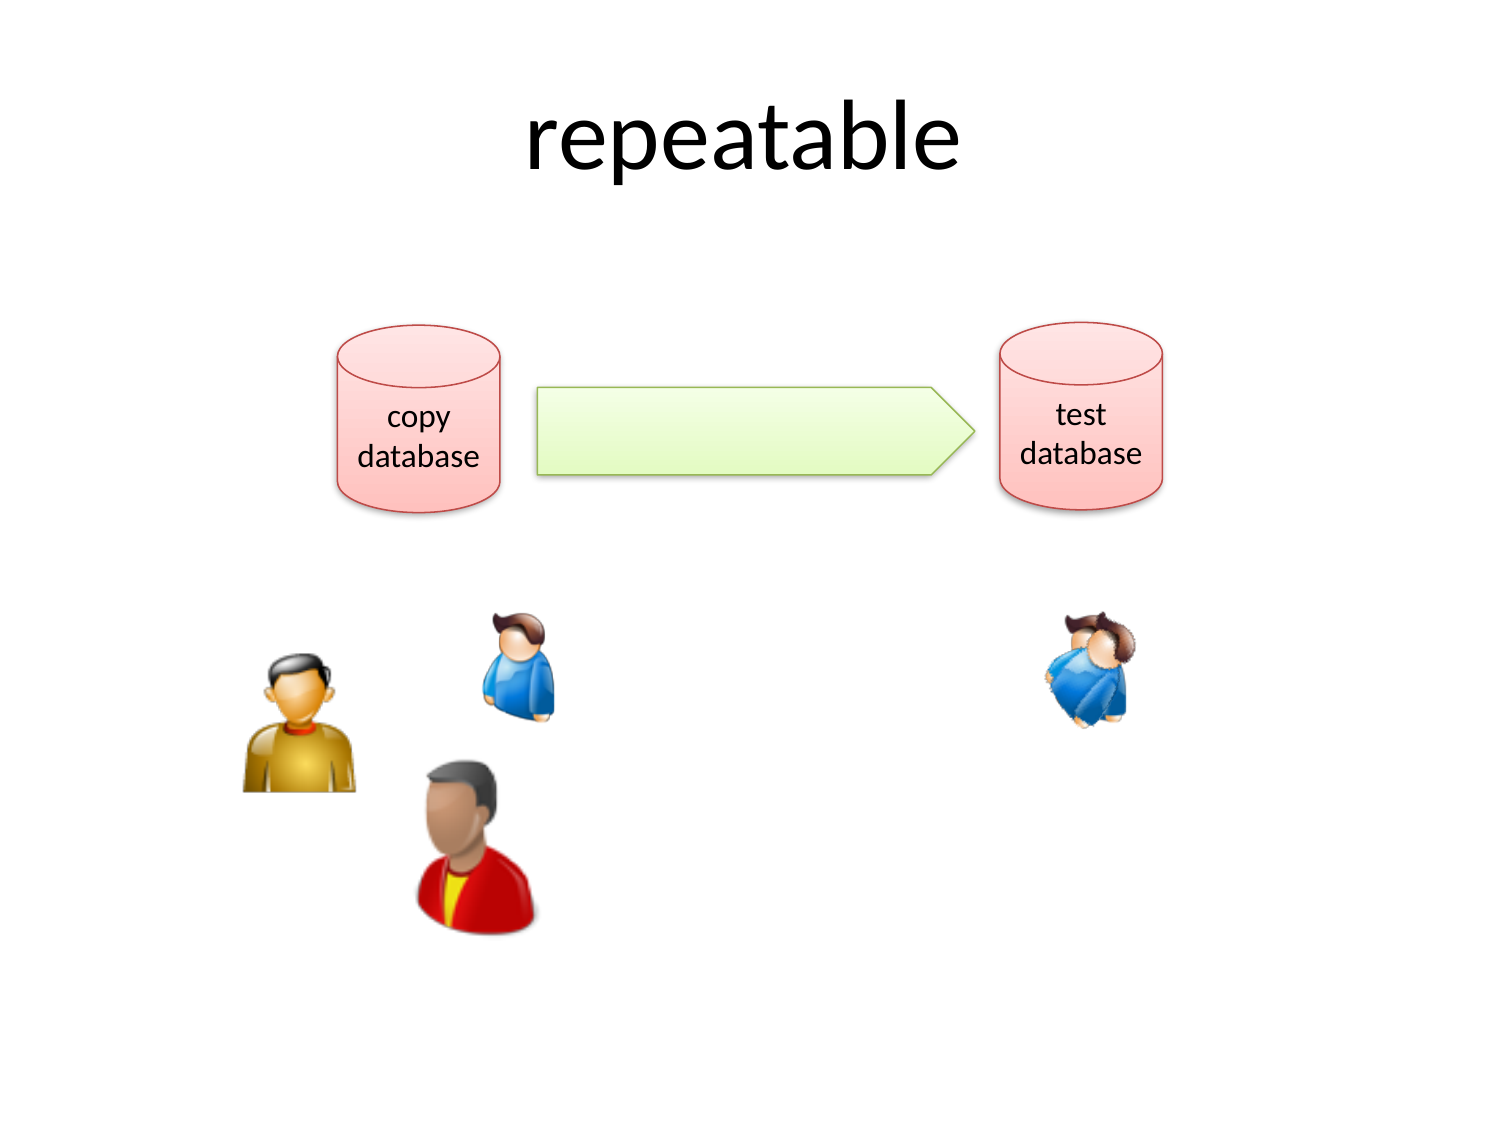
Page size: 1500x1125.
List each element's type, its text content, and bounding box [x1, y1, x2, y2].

picture [224, 648, 563, 941]
picture [1017, 591, 1171, 748]
picture [464, 610, 578, 726]
text_box copy database [336, 324, 501, 514]
text_box test database [999, 321, 1164, 511]
text_box [536, 386, 976, 476]
text_box repeatable [74, 62, 1413, 198]
